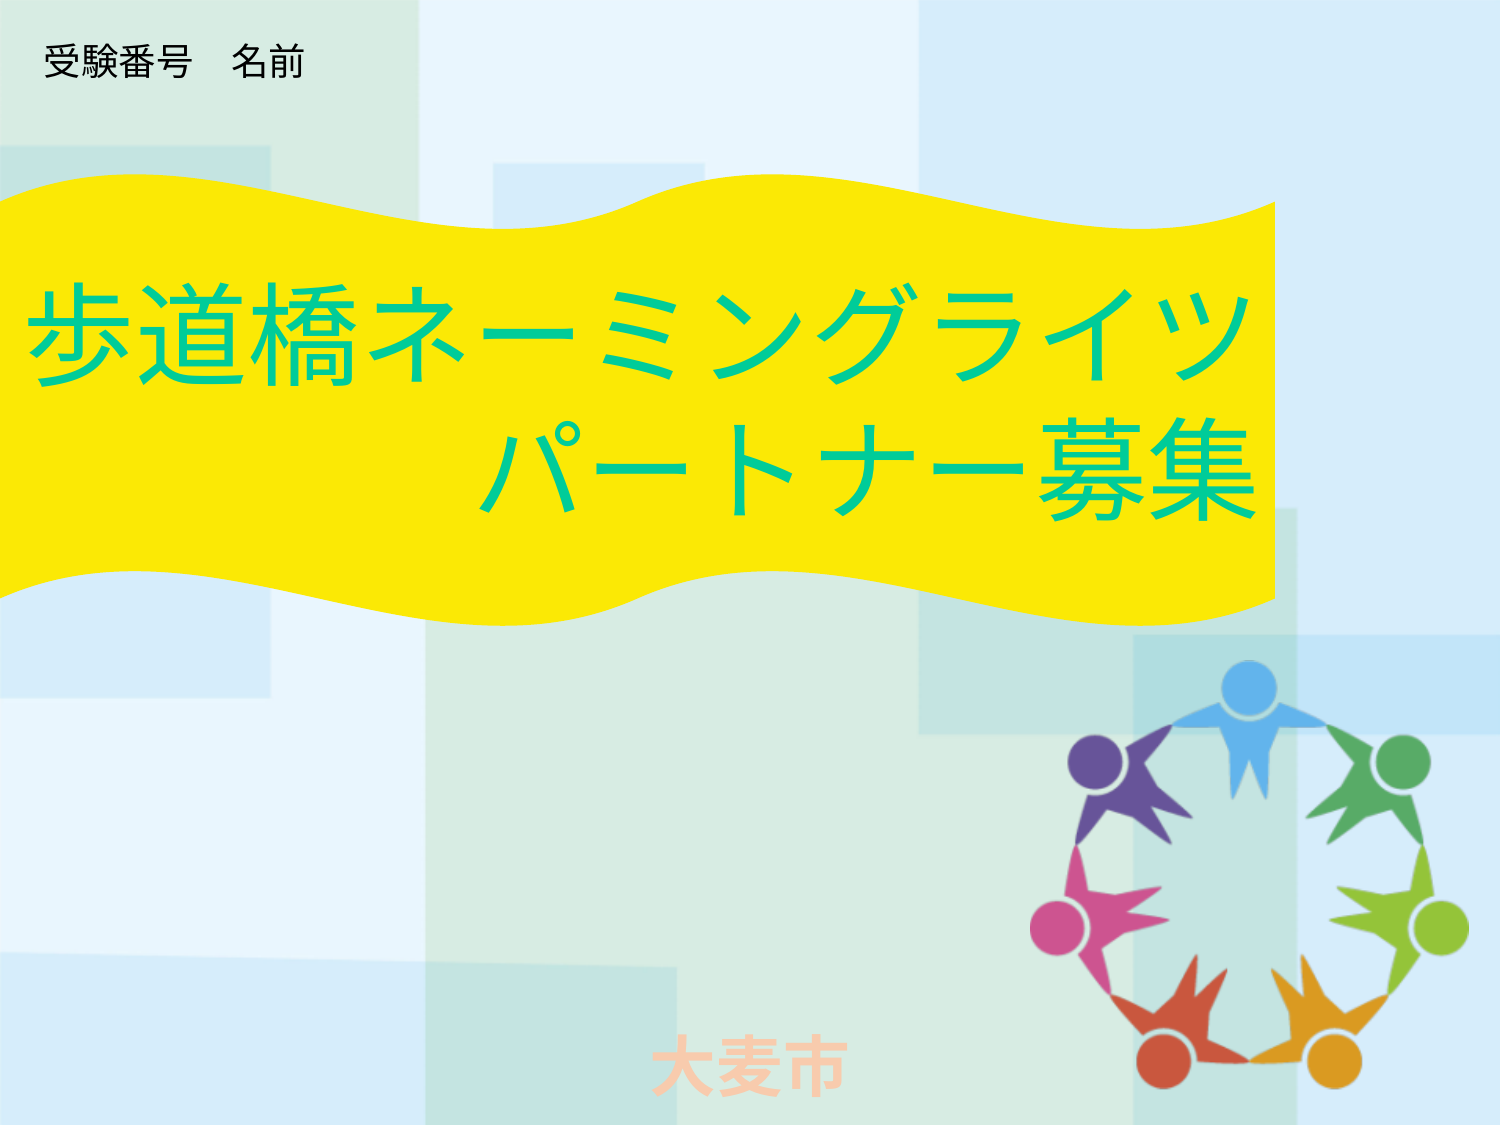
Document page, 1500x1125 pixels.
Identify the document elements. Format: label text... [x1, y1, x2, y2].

picture [0, 0, 1500, 1125]
text_box 受験番号 名前 [28, 30, 321, 91]
text_box 歩道橋ネーミングライツ パートナー募集 [0, 173, 1276, 627]
